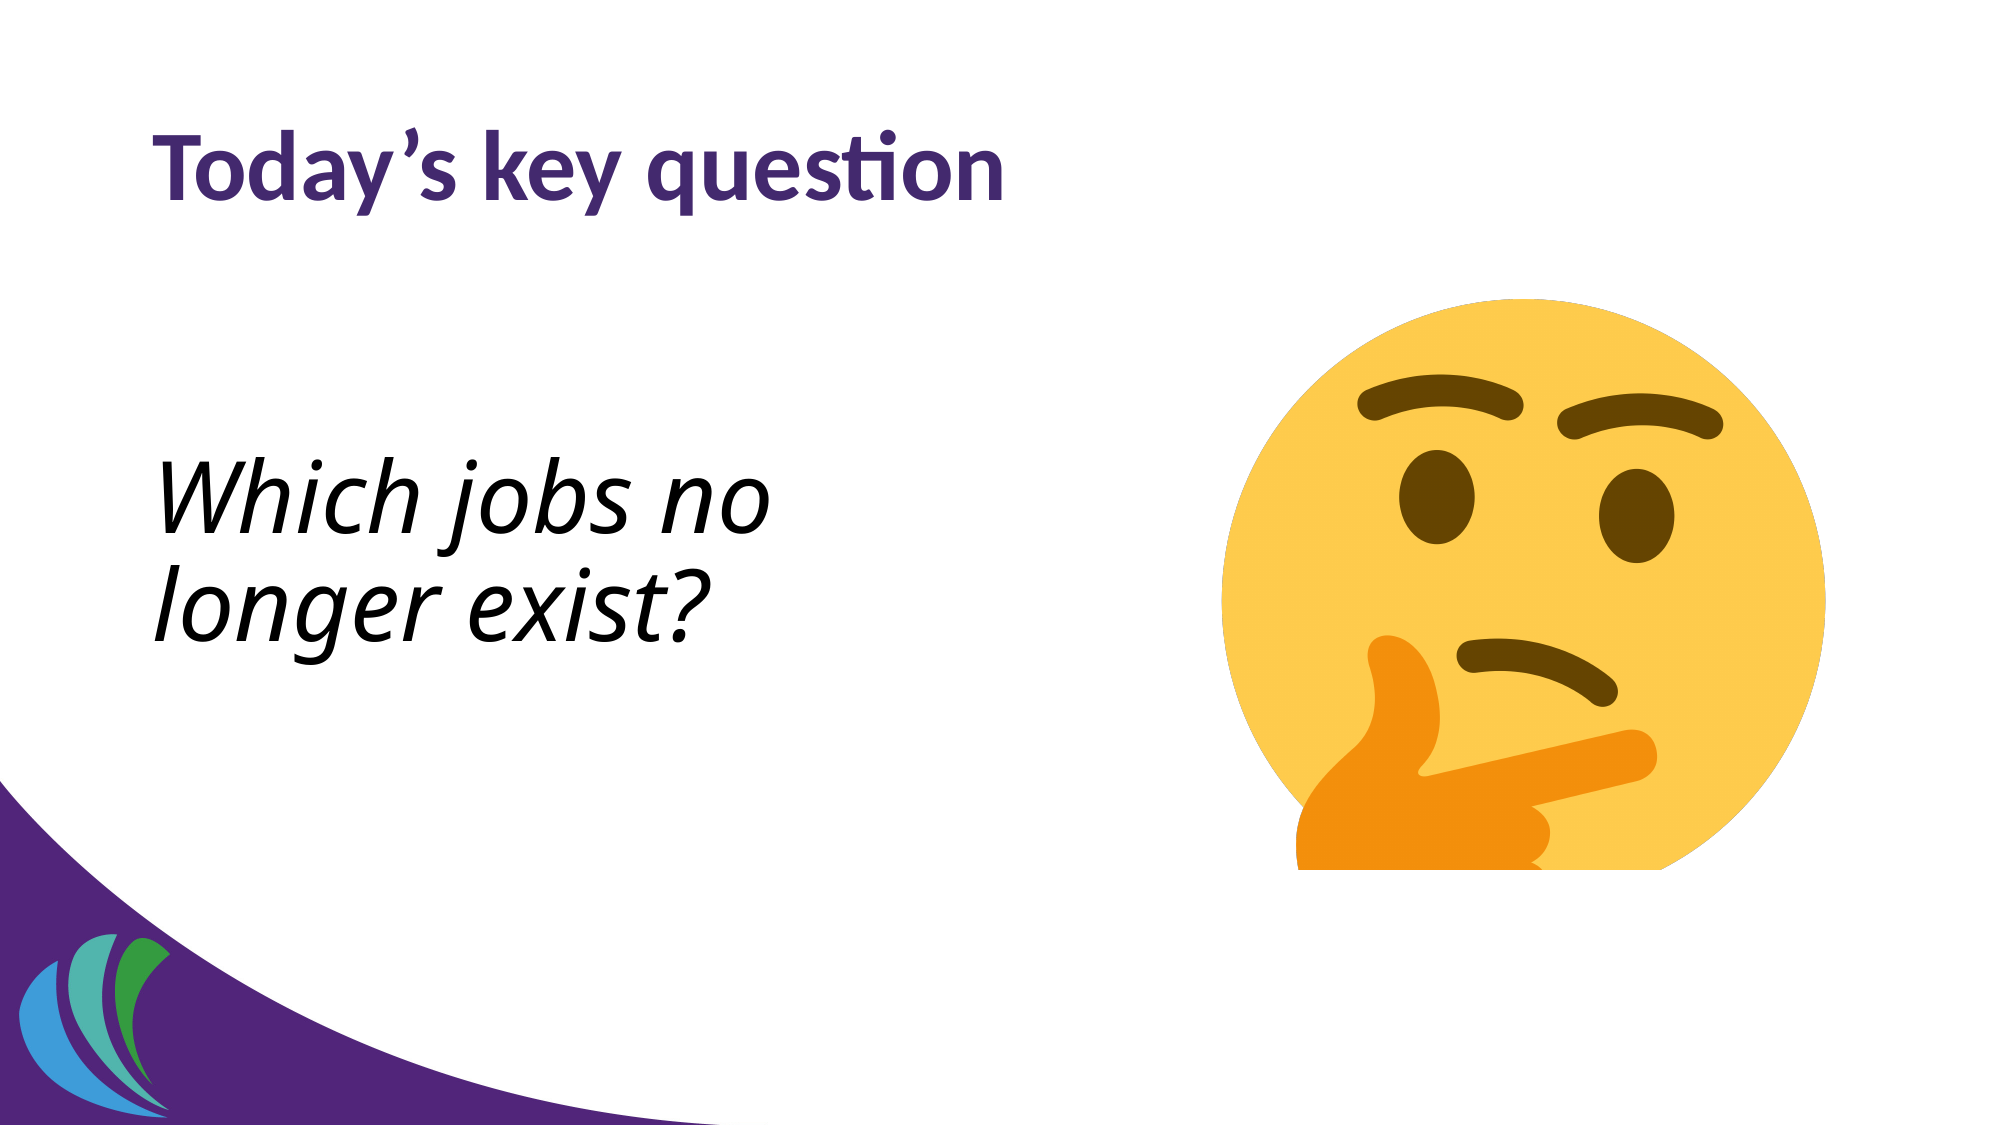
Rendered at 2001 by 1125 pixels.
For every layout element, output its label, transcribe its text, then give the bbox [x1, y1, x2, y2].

title Today’s key question [137, 59, 1863, 278]
picture [0, 1, 2000, 1125]
list Which jobs no longer exist? [137, 299, 988, 1014]
